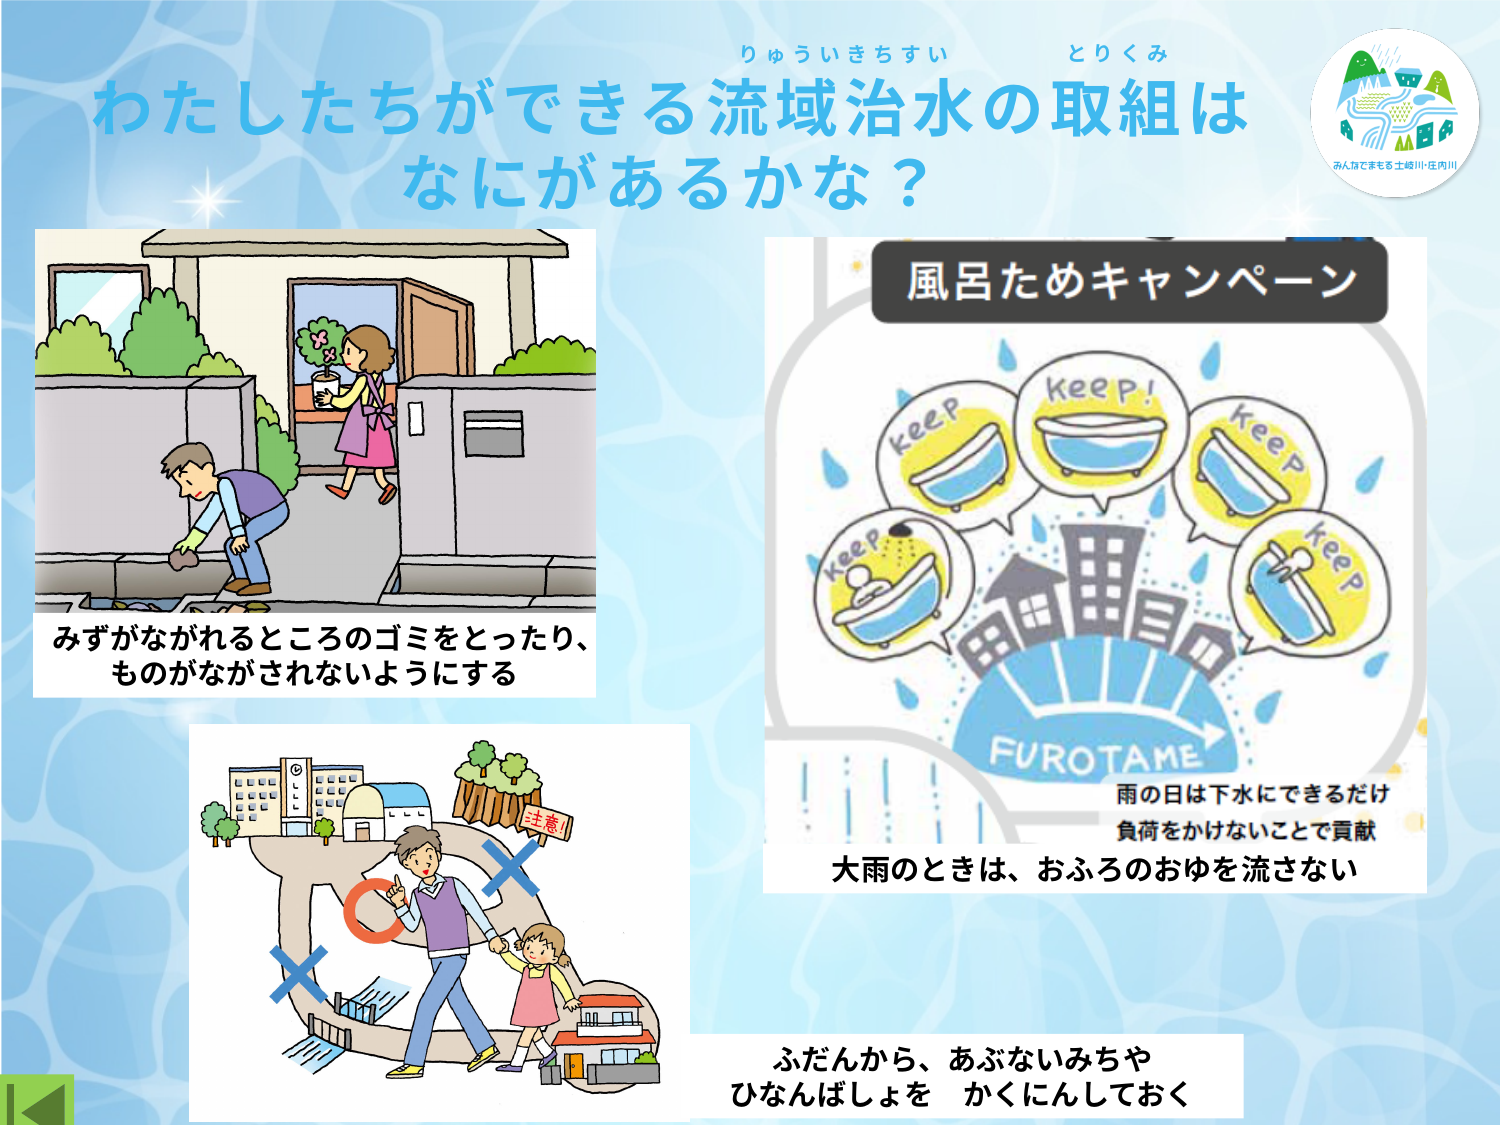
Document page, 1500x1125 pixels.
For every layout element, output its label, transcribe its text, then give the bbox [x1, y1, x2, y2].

text_box ふだんから、あぶないみちや ひなんばしょを かくにんしておく [690, 1033, 1244, 1119]
text_box みずがながれるところのゴミをとったり、ものがながされないようにする [33, 612, 596, 698]
text_box 大雨のときは、おふろのおゆを流さない [763, 843, 1427, 894]
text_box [62, 40, 1279, 221]
picture [2, 1, 1500, 1125]
text_box [0, 1073, 75, 1125]
